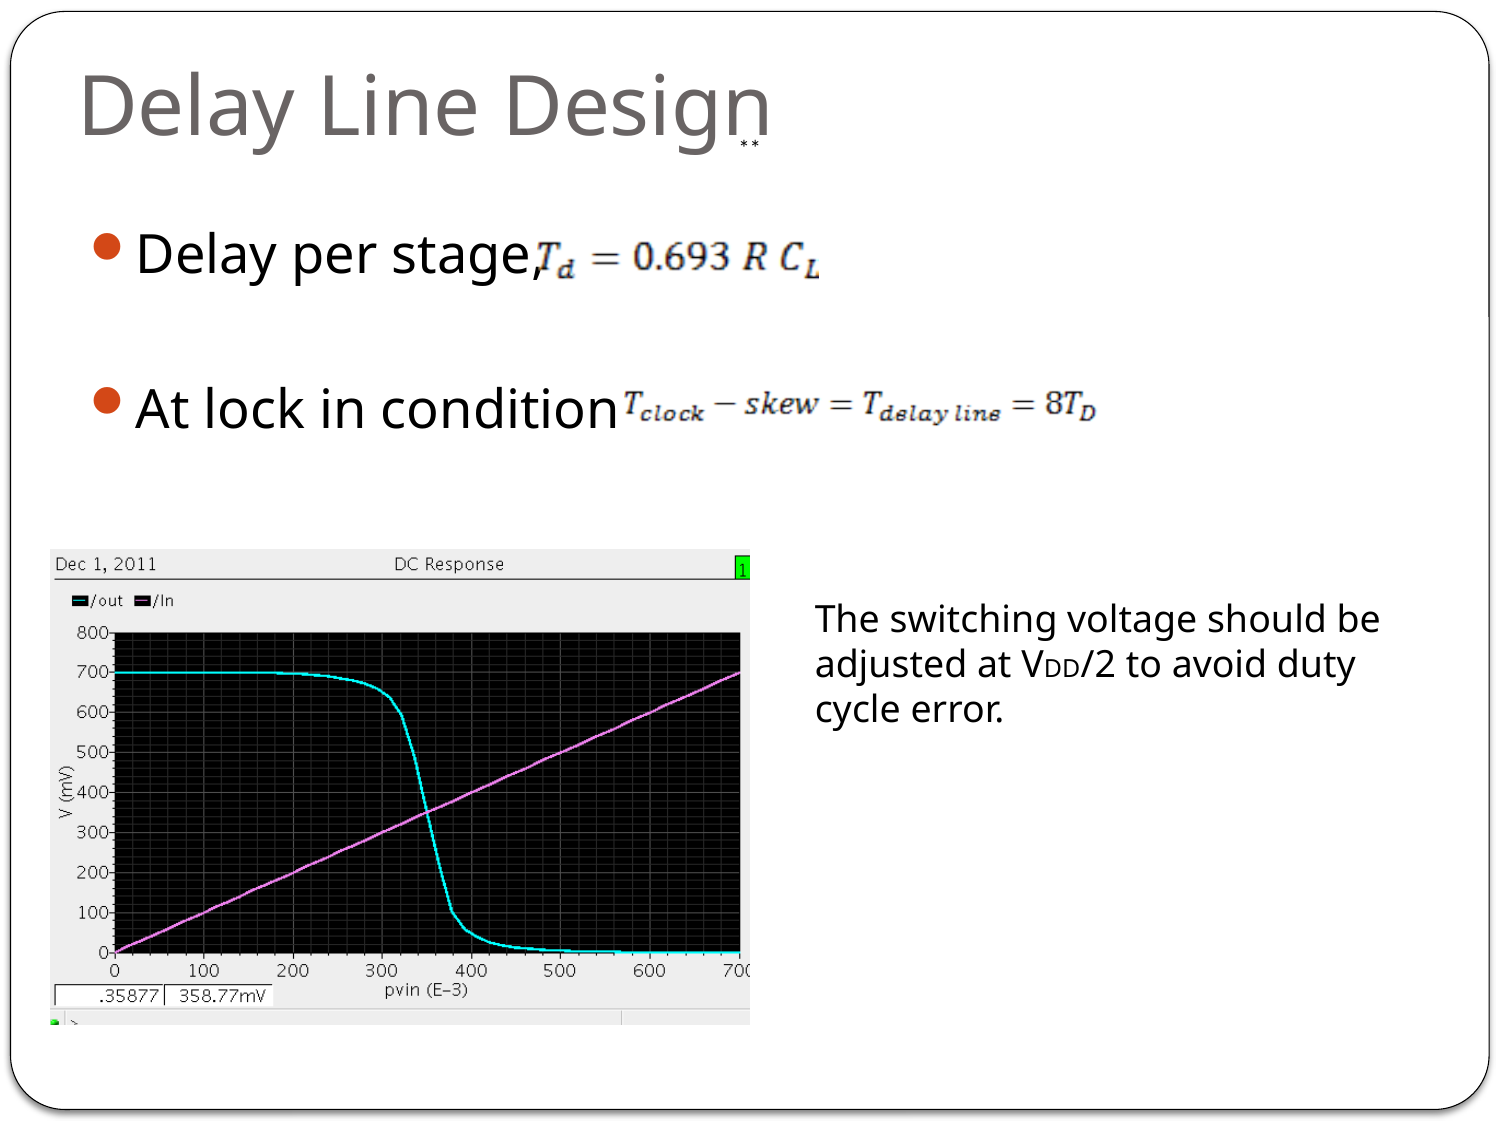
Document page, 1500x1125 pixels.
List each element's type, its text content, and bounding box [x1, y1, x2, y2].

picture [49, 549, 751, 1026]
text_box [0, 0, 1500, 75]
picture [537, 237, 820, 295]
list Delay per stage, At lock in condition [75, 212, 1425, 470]
text_box ** [723, 125, 777, 168]
title Delay Line Design [62, 75, 1413, 168]
text_box The switching voltage should be adjusted at VDD/2 to avoid duty cycle error. [800, 587, 1463, 738]
picture [624, 387, 1101, 438]
